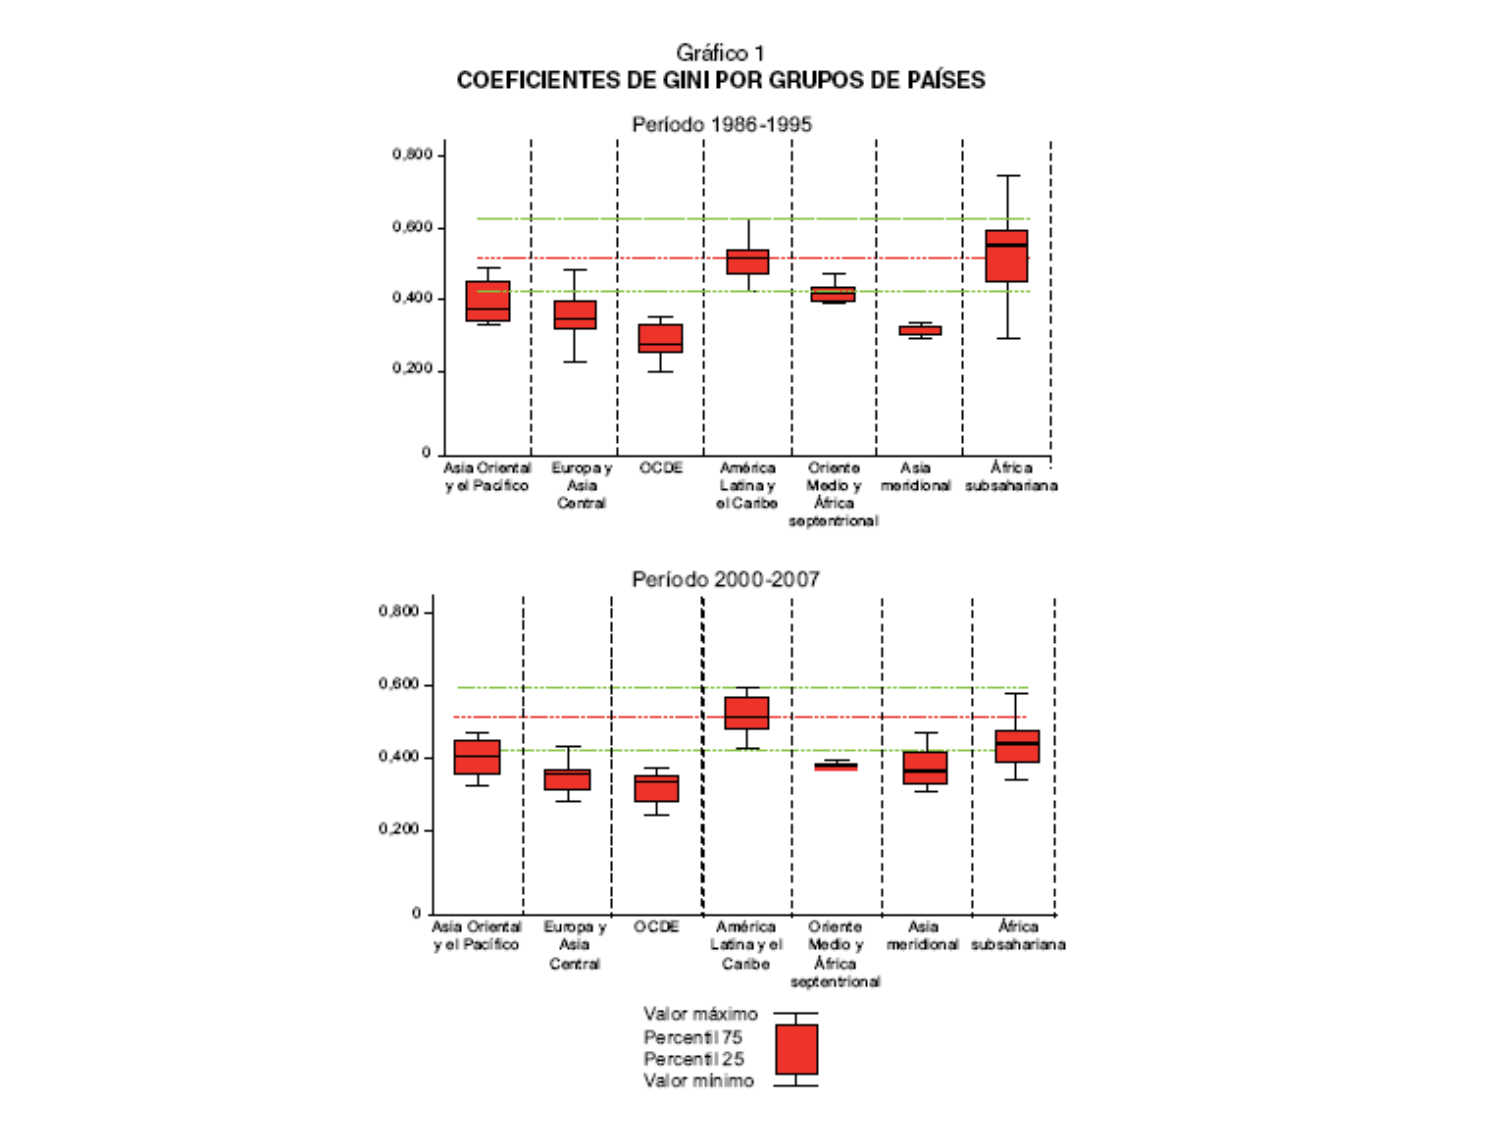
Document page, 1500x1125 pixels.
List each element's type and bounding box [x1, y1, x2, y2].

picture [359, 30, 1117, 1103]
